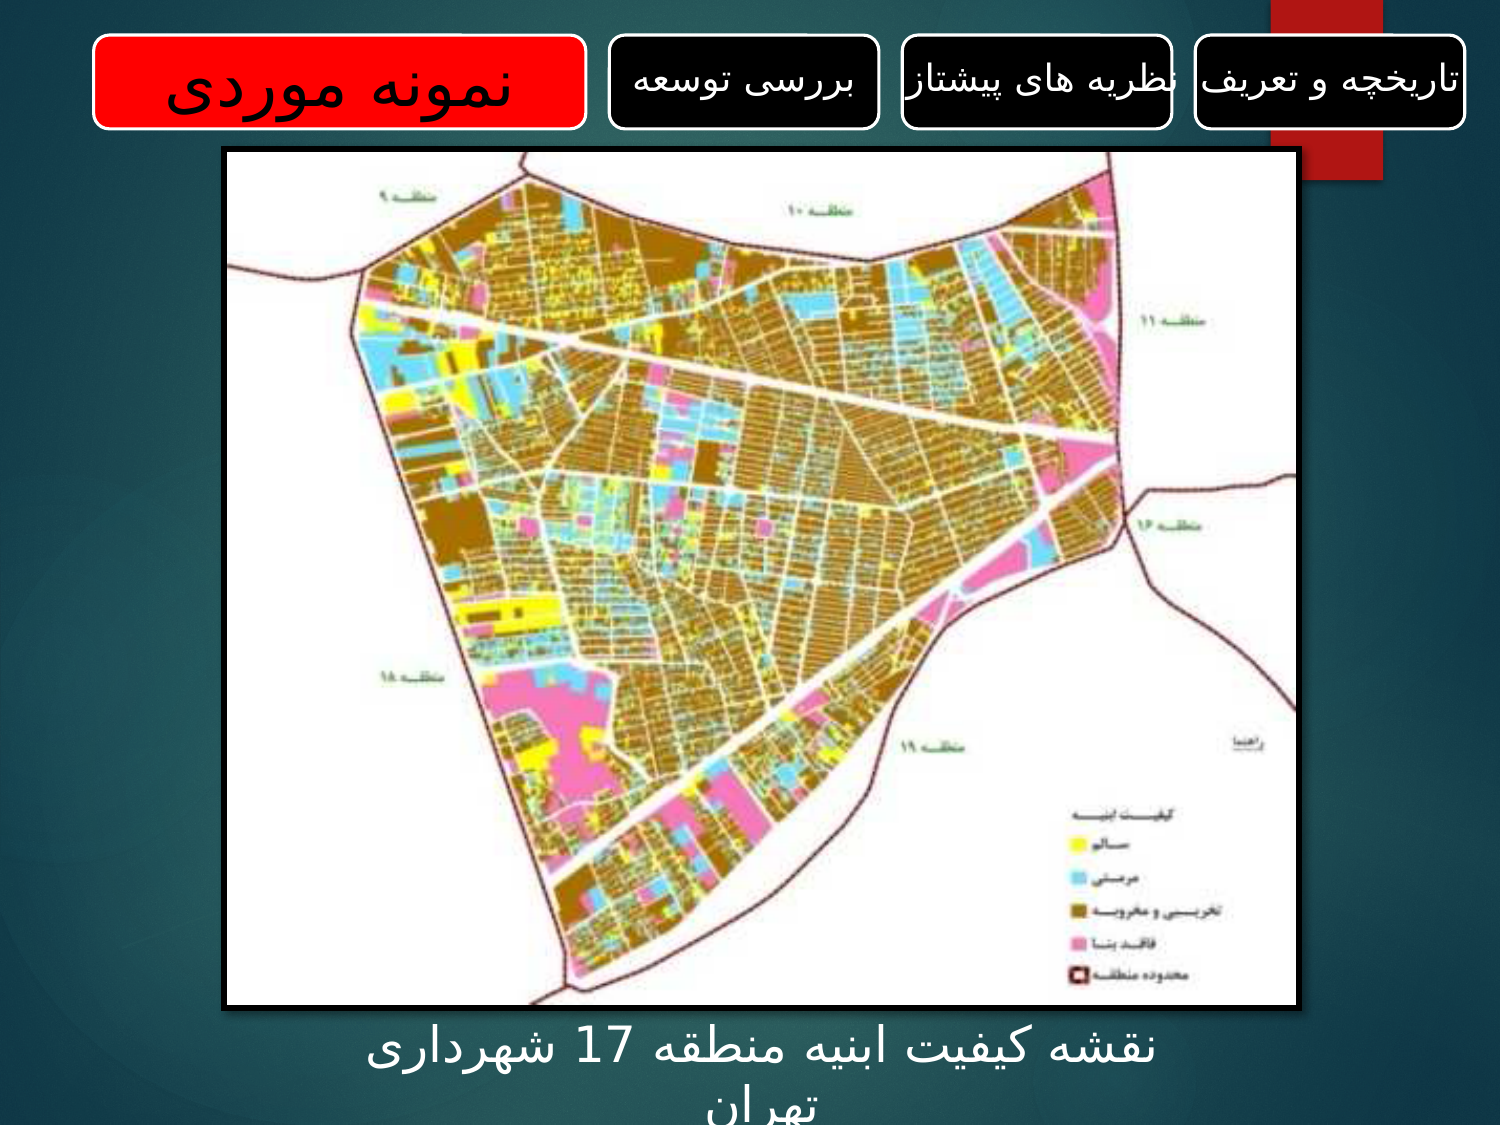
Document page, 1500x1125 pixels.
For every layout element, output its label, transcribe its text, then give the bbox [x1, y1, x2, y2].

text_box تاریخچه و تعریف [1207, 46, 1489, 107]
text_box [608, 33, 880, 46]
text_box [607, 107, 881, 131]
text_box [900, 107, 1174, 131]
text_box [901, 33, 1173, 46]
text_box [1193, 107, 1467, 131]
picture [226, 151, 1297, 1006]
text_box نقشه کیفیت ابنیه منطقه 17 شهرداری تهران [316, 1015, 1207, 1125]
text_box نمونه موردی [93, 32, 586, 128]
text_box نظریه های پیشتاز [878, 46, 1207, 107]
text_box [1194, 33, 1466, 46]
text_box بررسی توسعه [586, 46, 878, 107]
